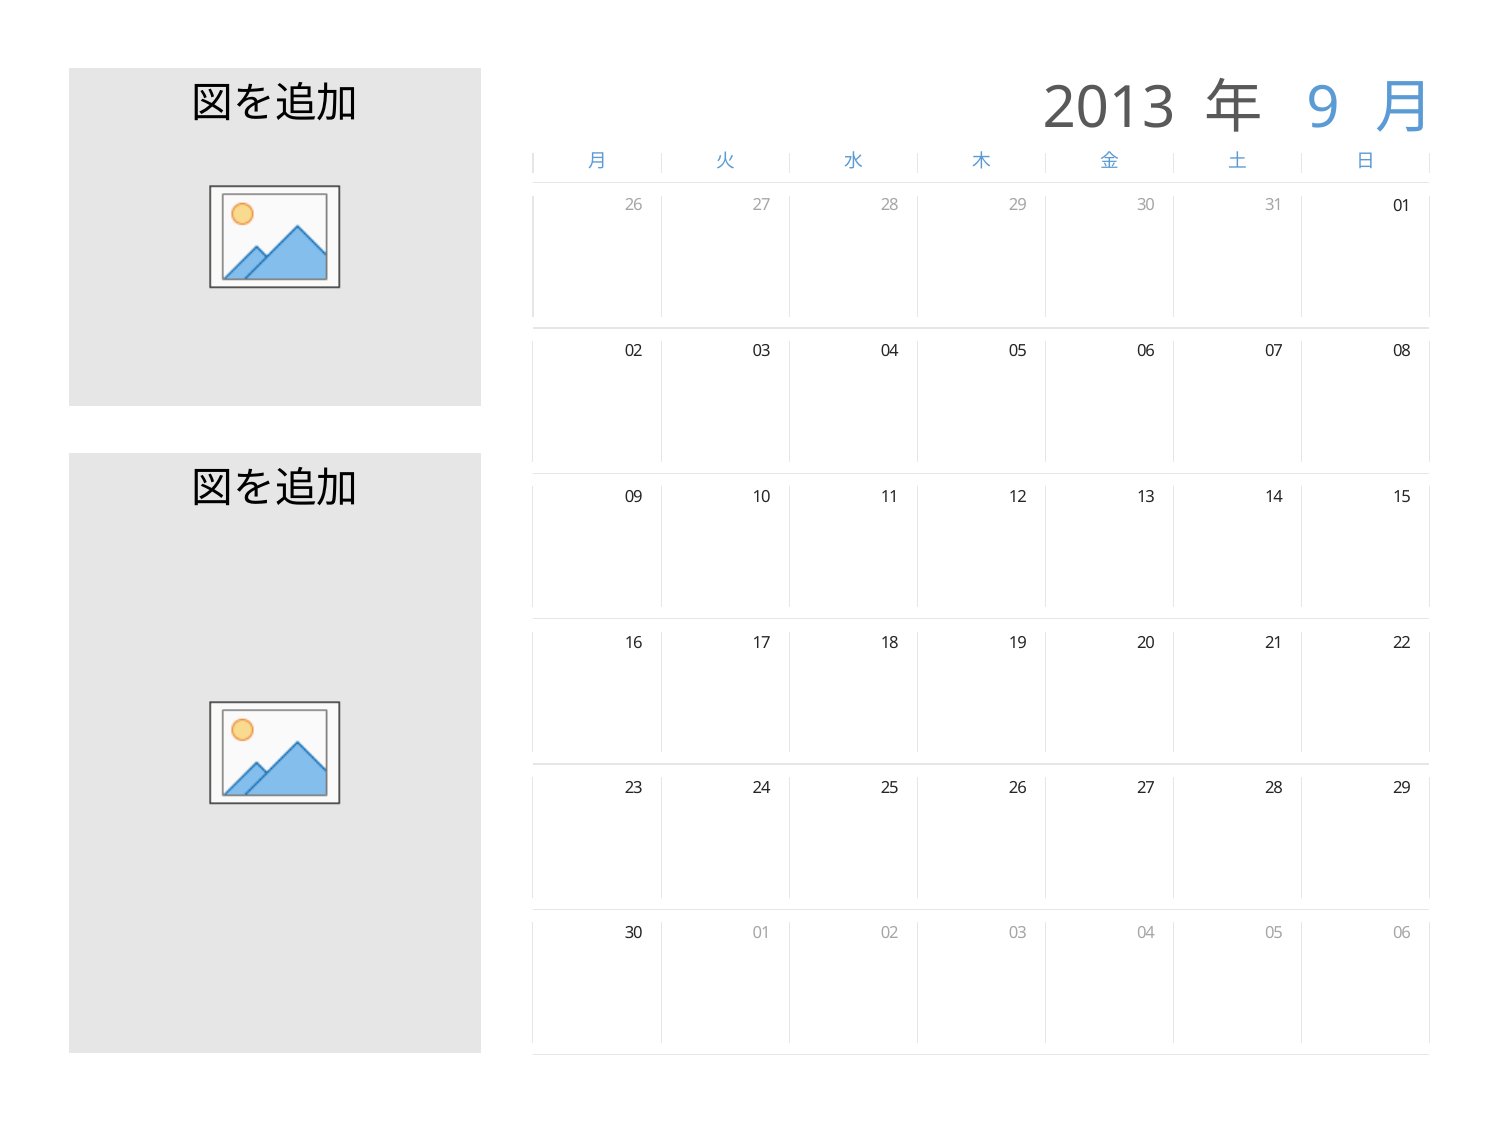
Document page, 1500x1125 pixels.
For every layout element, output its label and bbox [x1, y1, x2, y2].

picture [68, 453, 482, 1054]
picture [68, 68, 482, 406]
